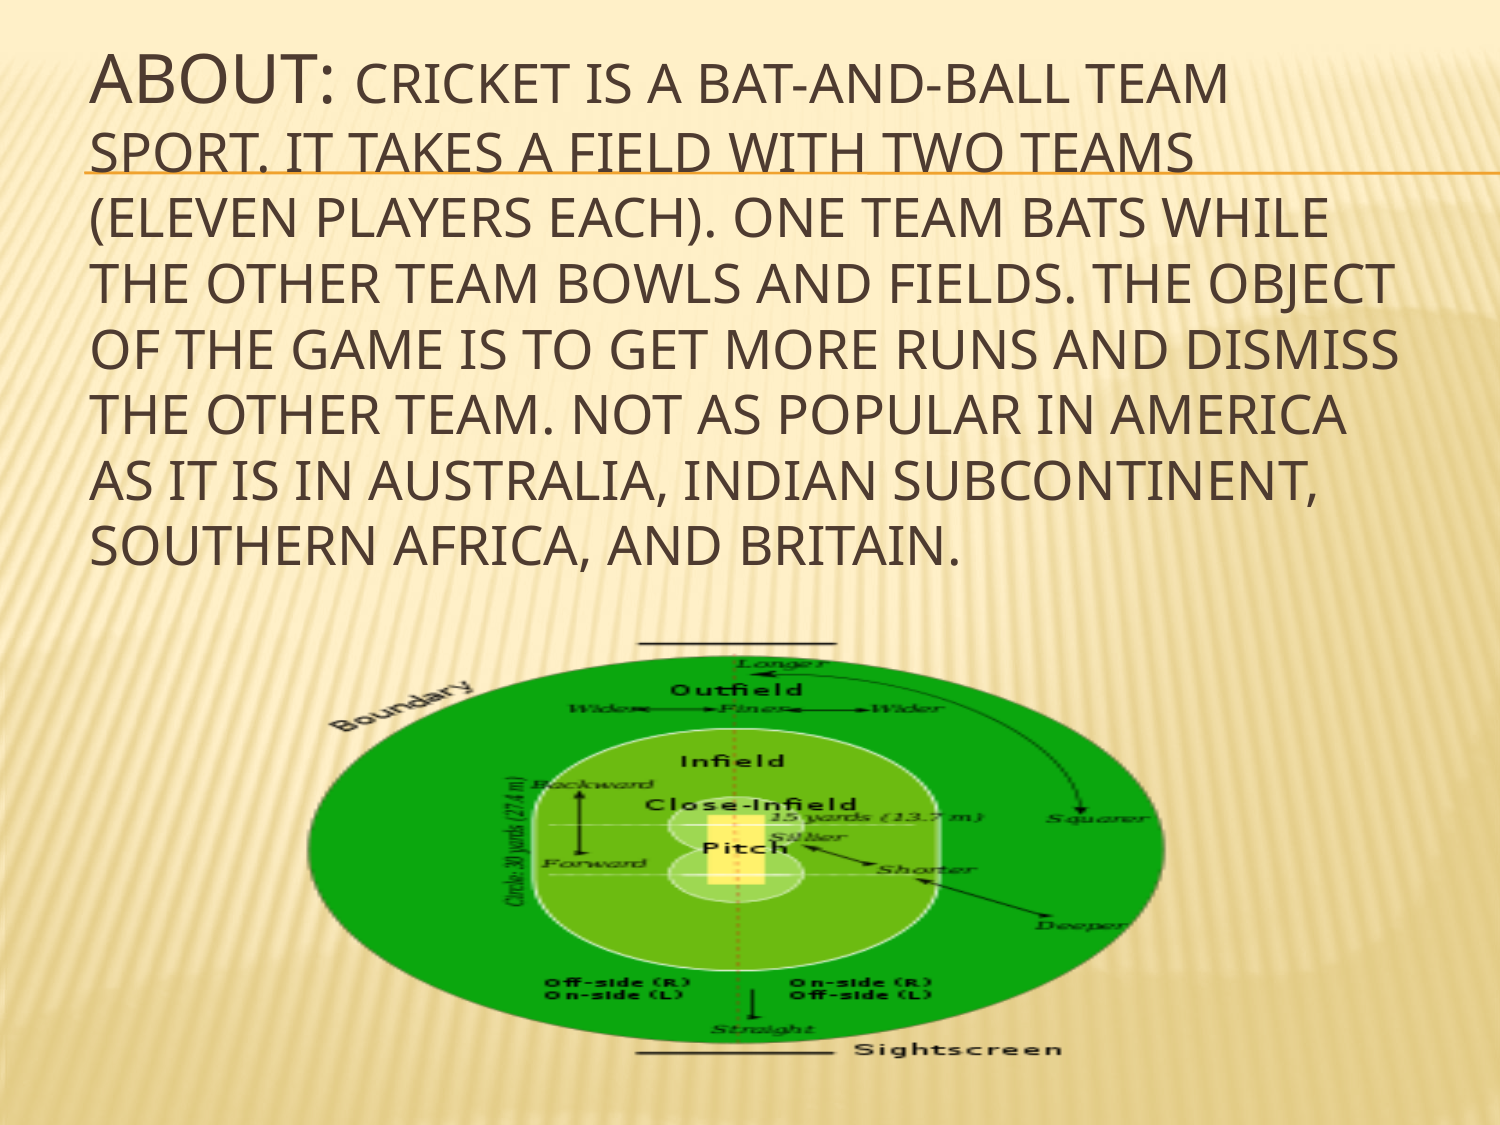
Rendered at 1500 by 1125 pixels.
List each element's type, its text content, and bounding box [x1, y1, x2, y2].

title ABOUT: Cricket is a bat-and-ball team sport. It takes a field with two teams (eleven players each). One team bats while the other team bowls and fields. The object of the game is to get more runs and dismiss the other team. Not as popular in America as it is in Australia, Indian Subcontinent, Southern Africa, and Britain. [75, 0, 1425, 613]
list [287, 637, 1188, 1063]
